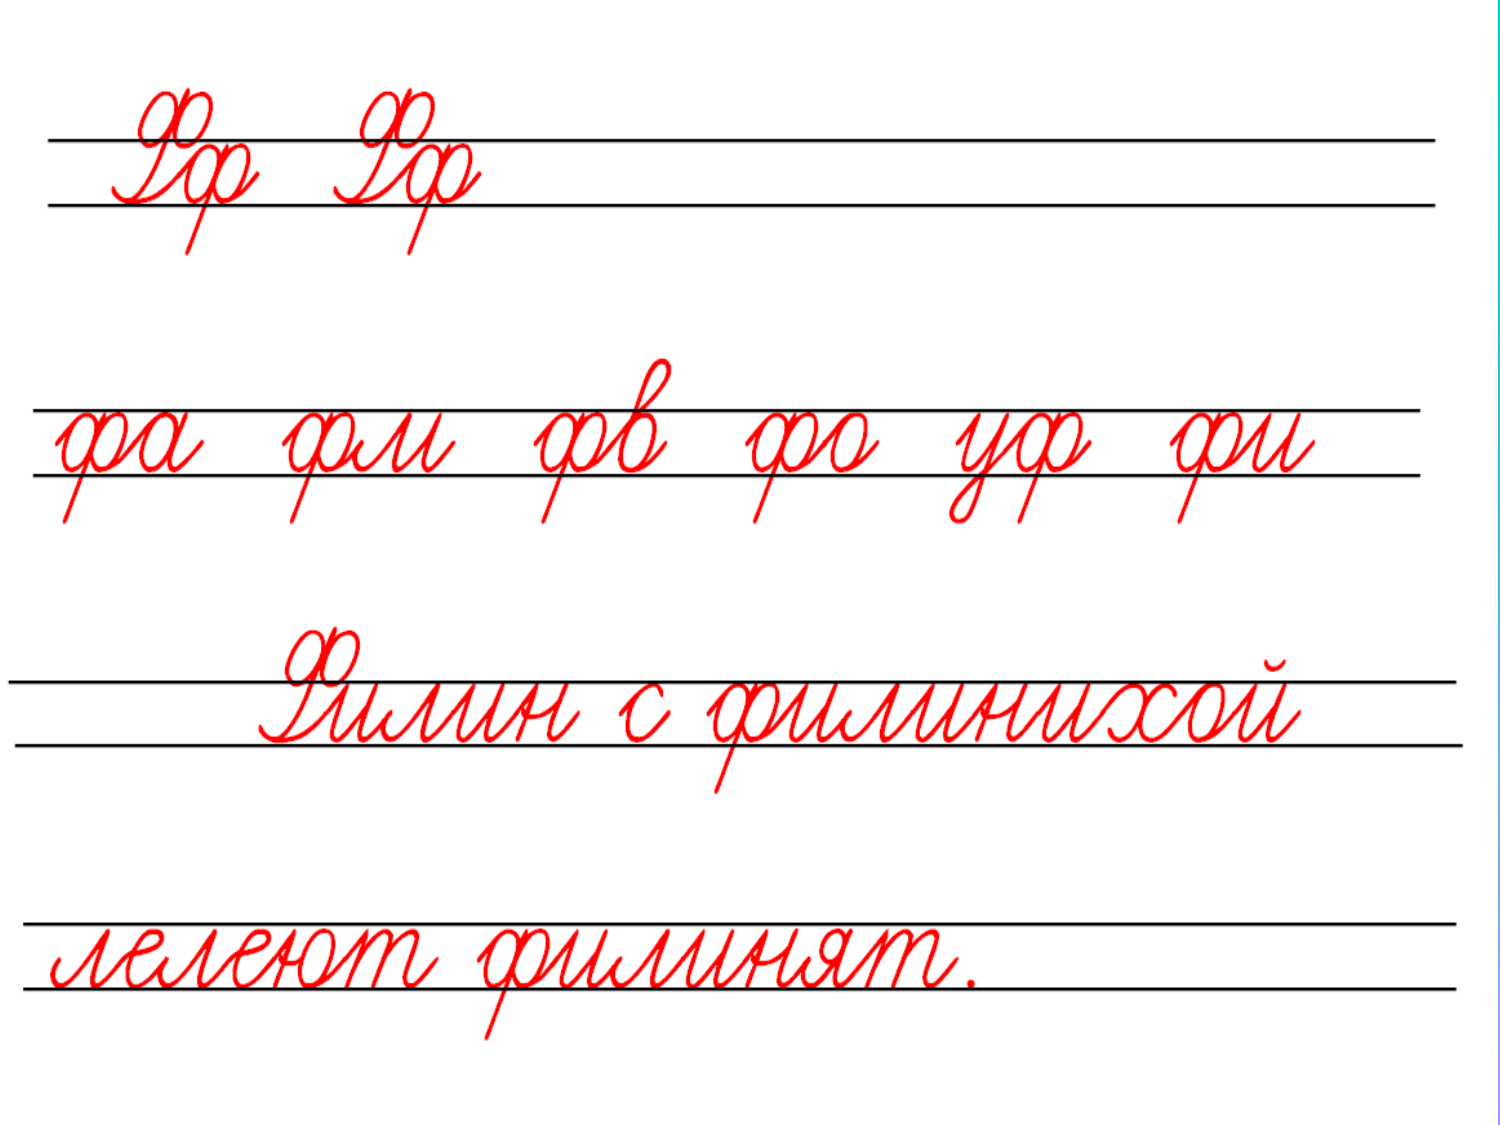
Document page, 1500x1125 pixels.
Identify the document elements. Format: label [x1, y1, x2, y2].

list [0, 0, 1499, 1125]
